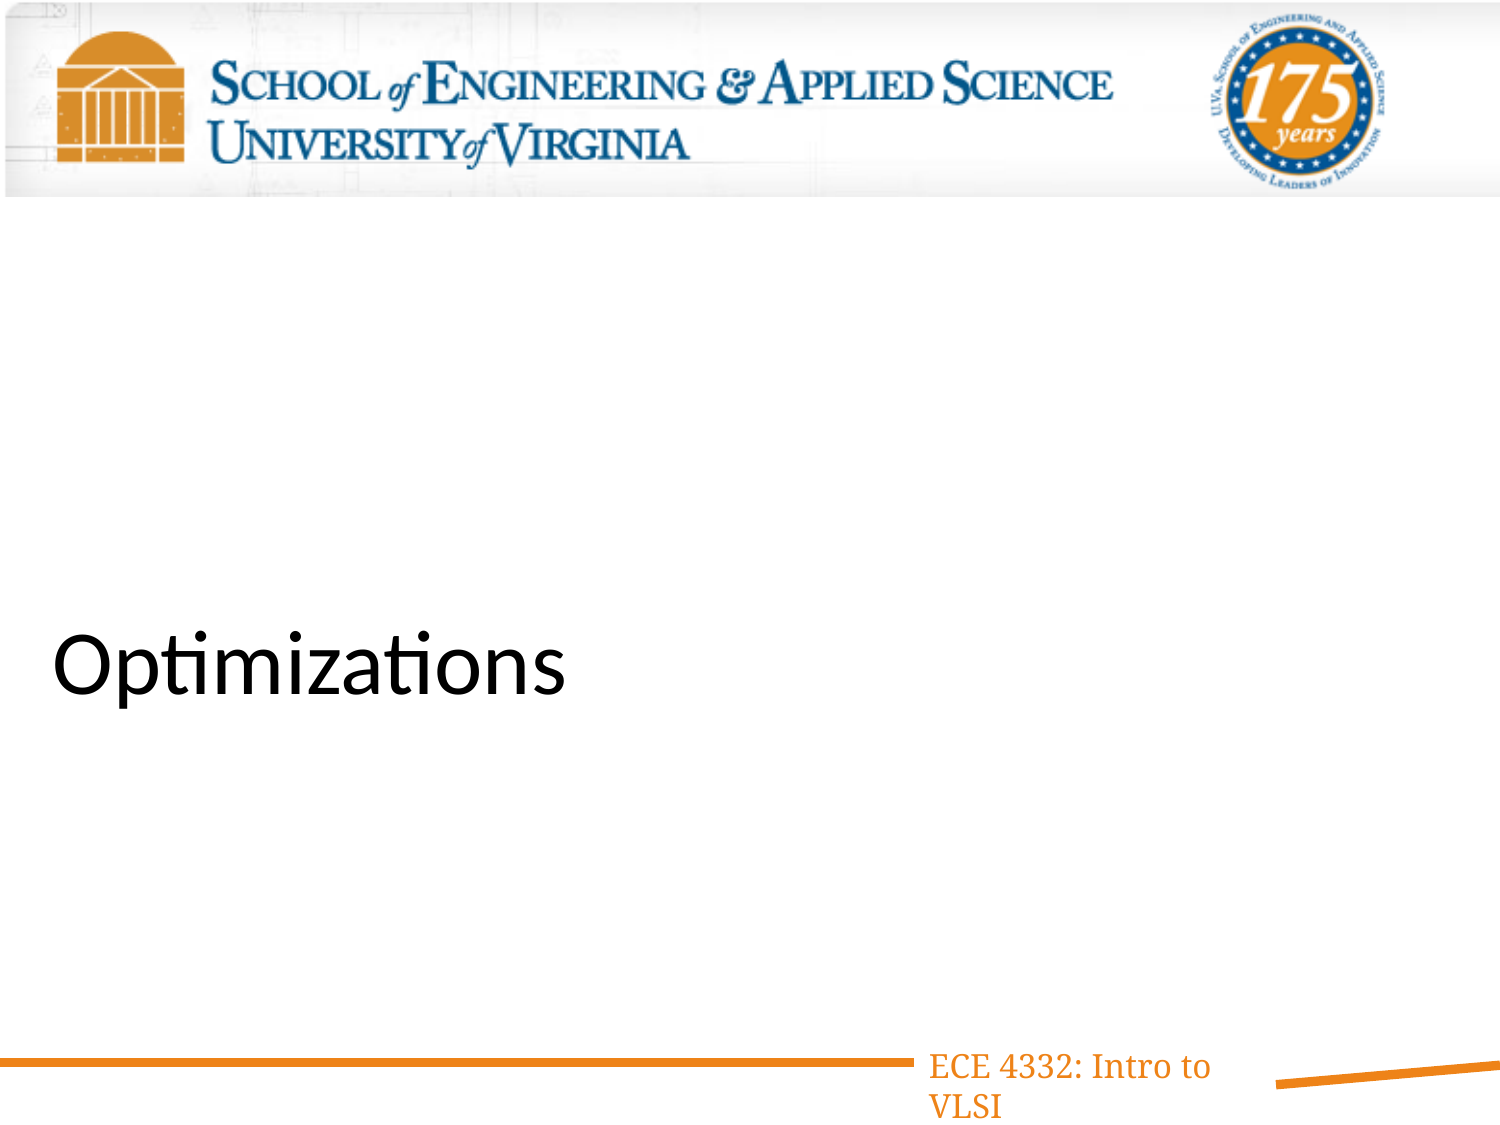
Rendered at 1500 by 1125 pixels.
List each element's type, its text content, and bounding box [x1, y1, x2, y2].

text_box ECE 4332: Intro to VLSI [914, 1037, 1277, 1125]
picture [0, 0, 1500, 197]
title Optimizations [37, 537, 1313, 779]
